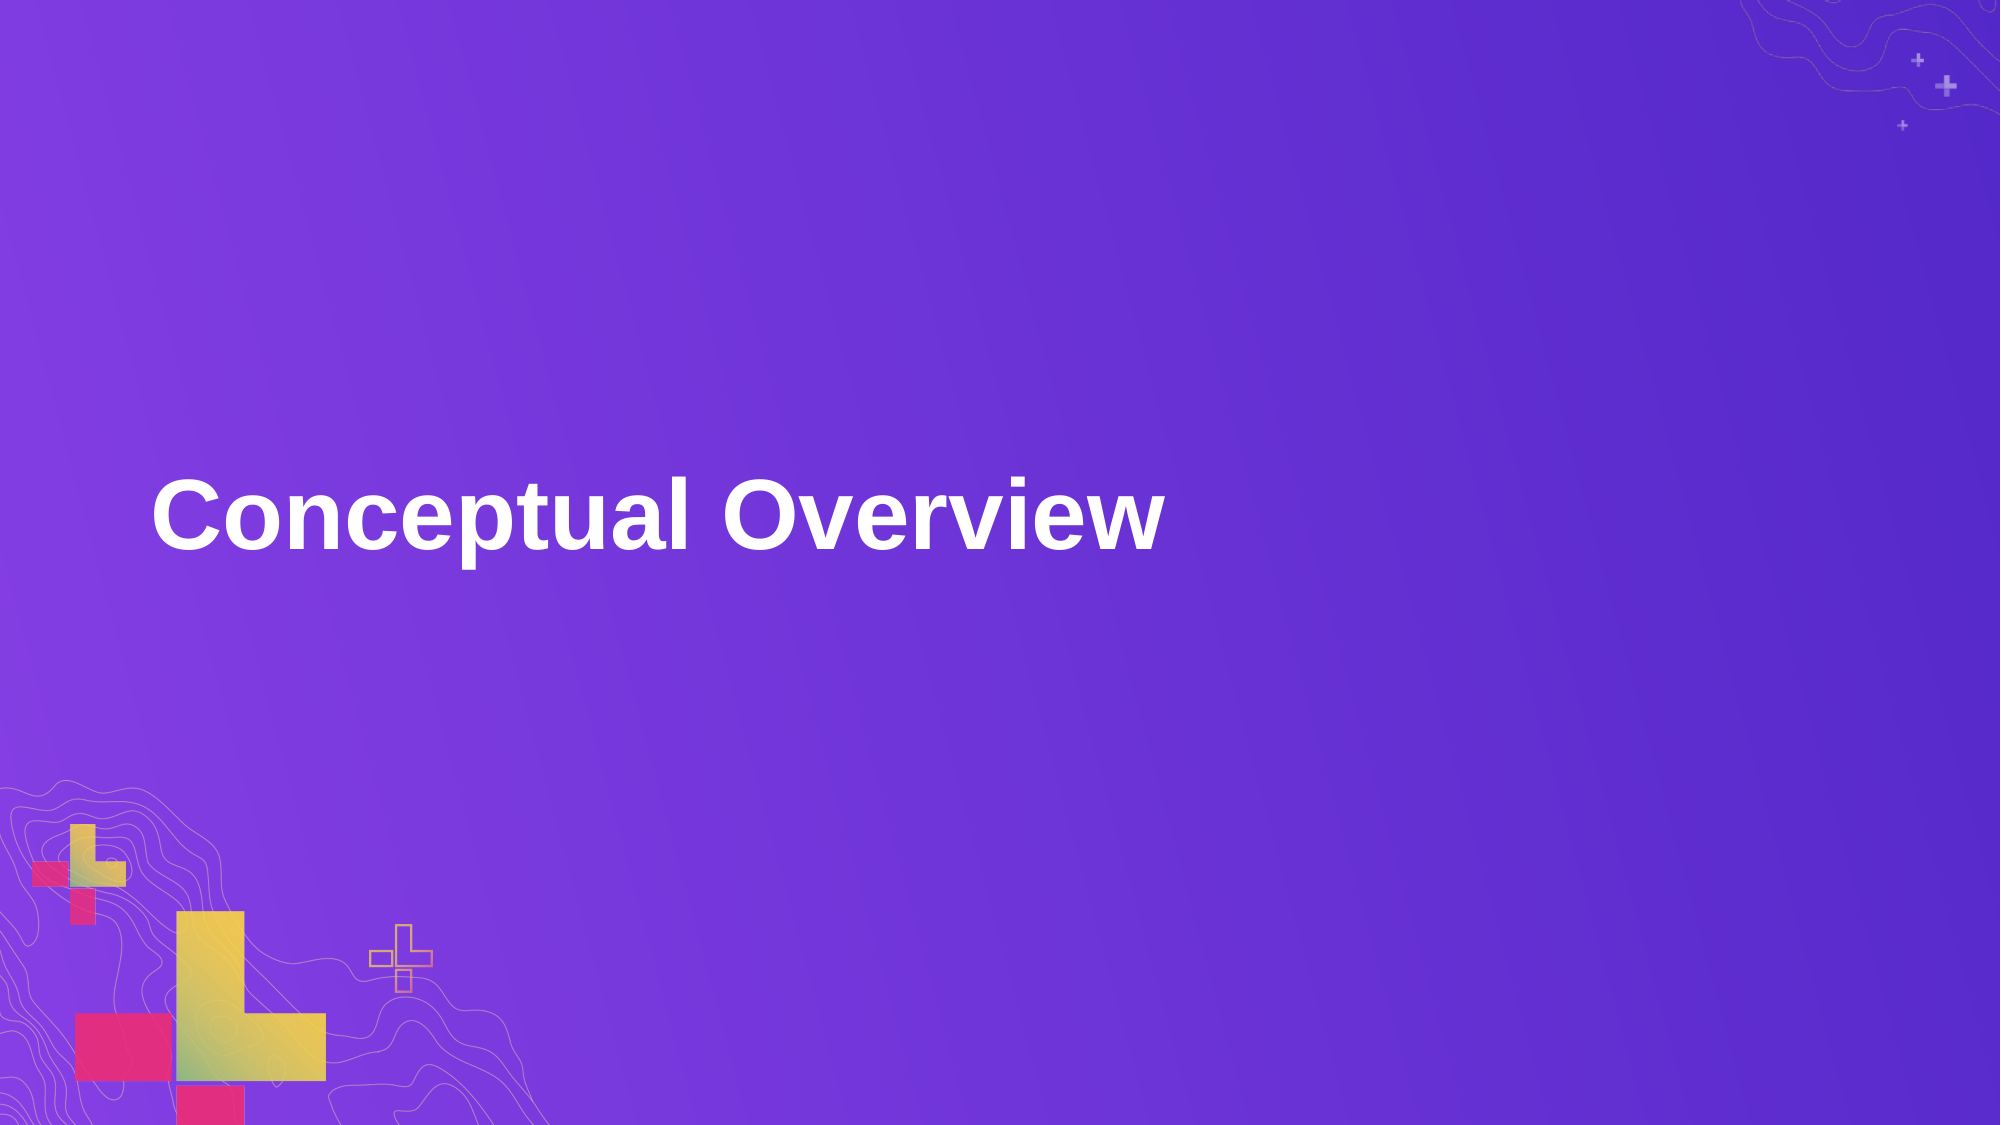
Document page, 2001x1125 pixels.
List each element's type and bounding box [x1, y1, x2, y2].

text_box [0, 0, 2000, 1125]
